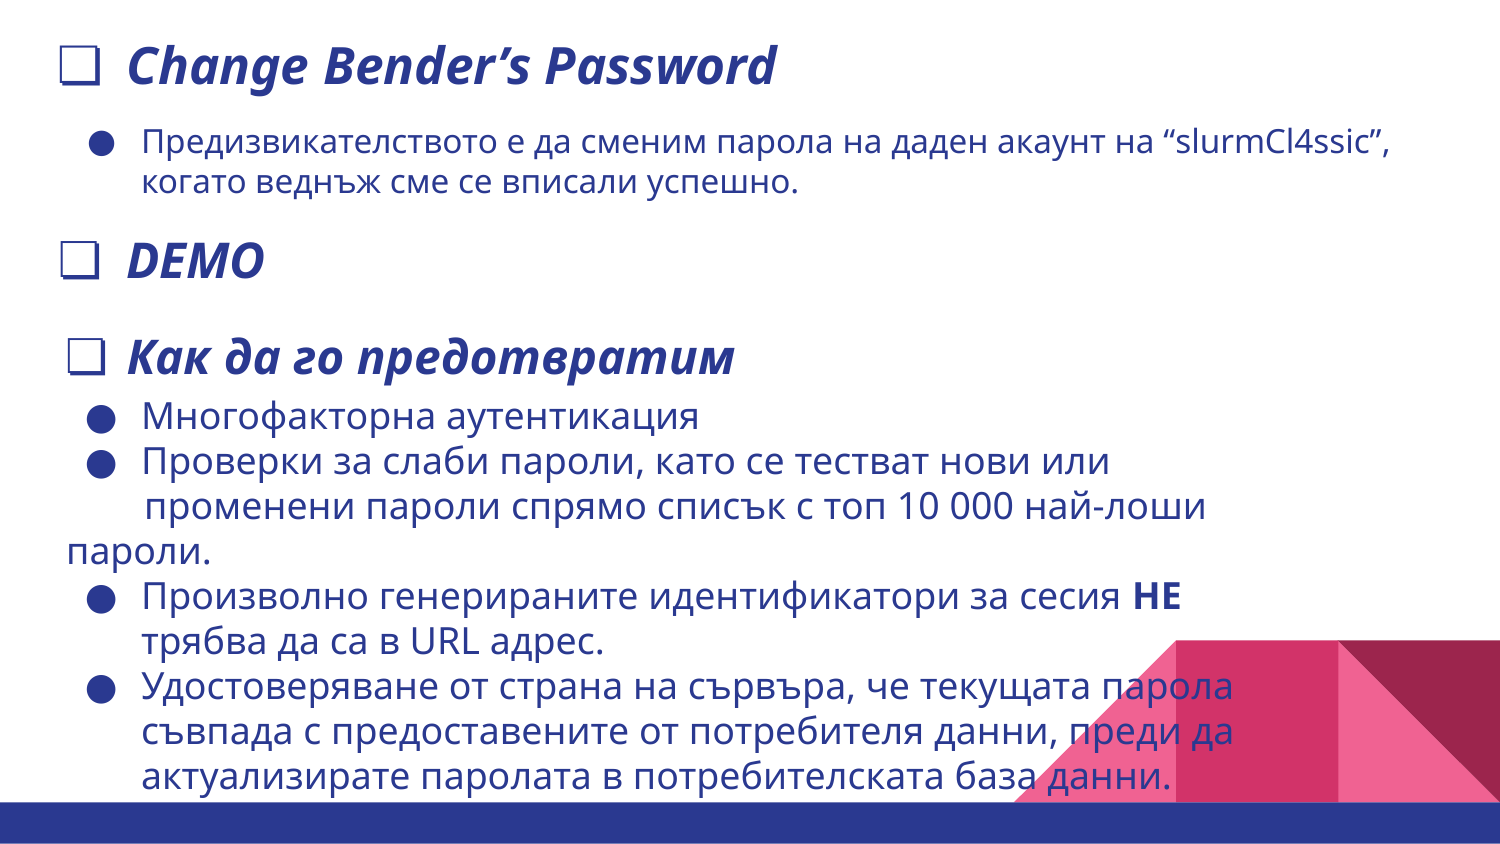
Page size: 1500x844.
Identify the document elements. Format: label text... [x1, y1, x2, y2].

title Многофакторна аутентикация Проверки за слаби пароли, като се тестват нови или променени пароли спрямо списък с топ 10 000 най-лоши пароли. Произволно генерираните идентификатори за сесия НЕ трябва да са в URL адрес. Удостоверяване от страна на сървъра, че текущата парола съвпада с предоставените от потребителя данни, преди да актуализирате паролата в потребителската база данни. [51, 377, 1322, 769]
title Как да го предотвратим [36, 311, 1435, 411]
title Предизвикателството е да сменим парола на даден акаунт на “slurmCl4ssic”, когато веднъж сме се вписали успешно. [51, 105, 1449, 287]
title DEMO [36, 213, 1435, 311]
title Change Bender’s Password [36, 18, 1435, 118]
